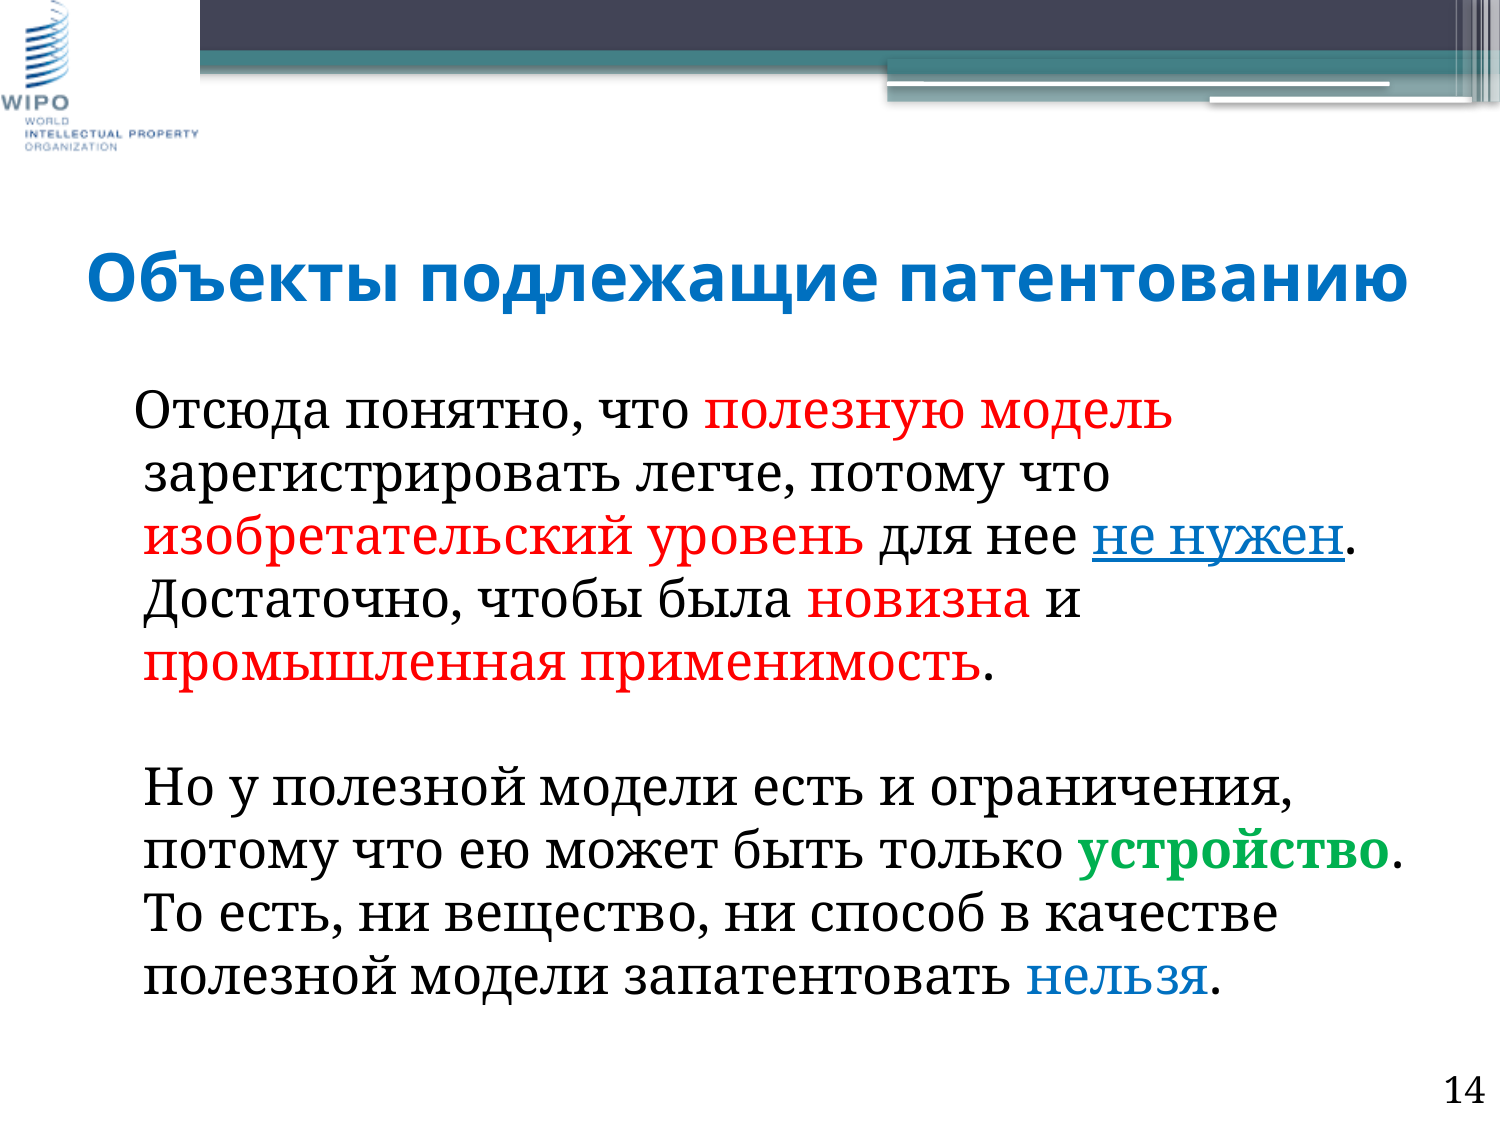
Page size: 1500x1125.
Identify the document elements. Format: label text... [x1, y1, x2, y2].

picture [0, 0, 200, 153]
list Отсюда понятно, что полезную модель зарегистрировать легче, потому что изобретательский уровень для нее не нужен. Достаточно, чтобы была новизна и промышленная применимость. Но у полезной модели есть и ограничения, потому что ею может быть только устройство. То есть, ни вещество, ни способ в качестве полезной модели запатентовать нельзя. [75, 368, 1425, 1079]
title Объекты подлежащие патентованию [70, 187, 1425, 363]
slide_number 14 [1374, 1065, 1500, 1125]
